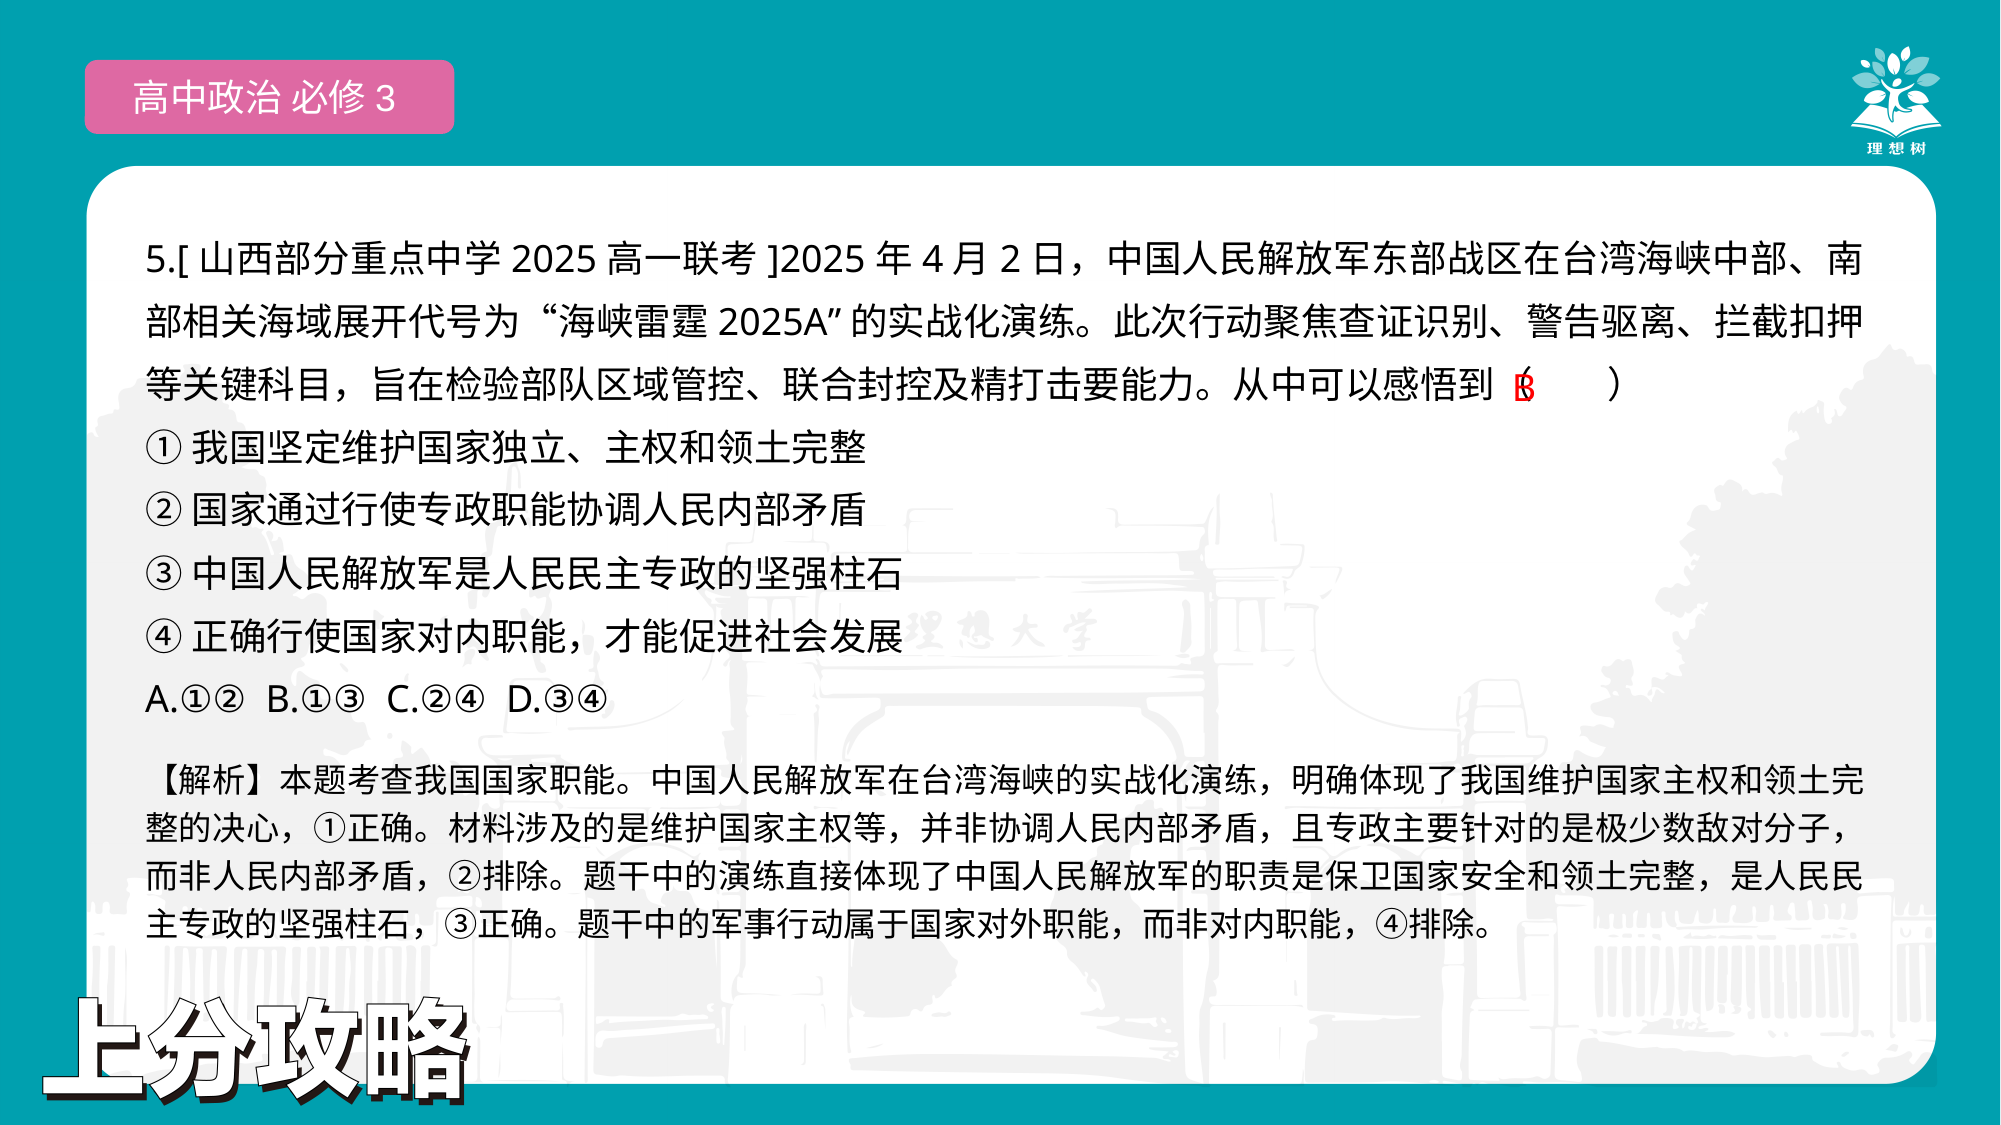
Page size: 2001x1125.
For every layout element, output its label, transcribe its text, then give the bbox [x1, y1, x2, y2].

text_box 5.[山西部分重点中学2025高一联考]2025年4月2日，中国人民解放军东部战区在台湾海峡中部、南部相关海域展开代号为“海峡雷霆­2025A”的实战化演练。此次行动聚焦查证识别、警告驱离、拦截扣押等关键科目，旨在检验部队区域管控、联合封控及精打击要能力。从中可以感悟到（ ） ①我国坚定维护国家独立、主权和领土完整 ②国家通过行使专政职能协调人民内部矛盾 ③中国人民解放军是人民民主专政的坚强柱石 ④正确行使国家对内职能，才能促进社会发展 A.①② B.①③ C.②④ D.③④ [130, 209, 1880, 728]
text_box B [1487, 334, 1605, 417]
text_box 高中政治 必修3 [83, 58, 456, 135]
picture [0, 0, 2001, 1125]
text_box 【解析】本题考查我国国家职能。中国人民解放军在台湾海峡的实战化演练，明确体现了我国维护国家主权和领土完整的决心，①正确。材料涉及的是维护国家主权等，并非协调人民内部矛盾，且专政主要针对的是极少数敌对分子，而非人民内部矛盾，②排除。题干中的演练直接体现了中国人民解放军的职责是保卫国家安全和领土完整，是人民民主专政的坚强柱石，③正确。题干中的军事行动属于国家对外职能，而非对内职能，④排除。 [130, 743, 1880, 951]
